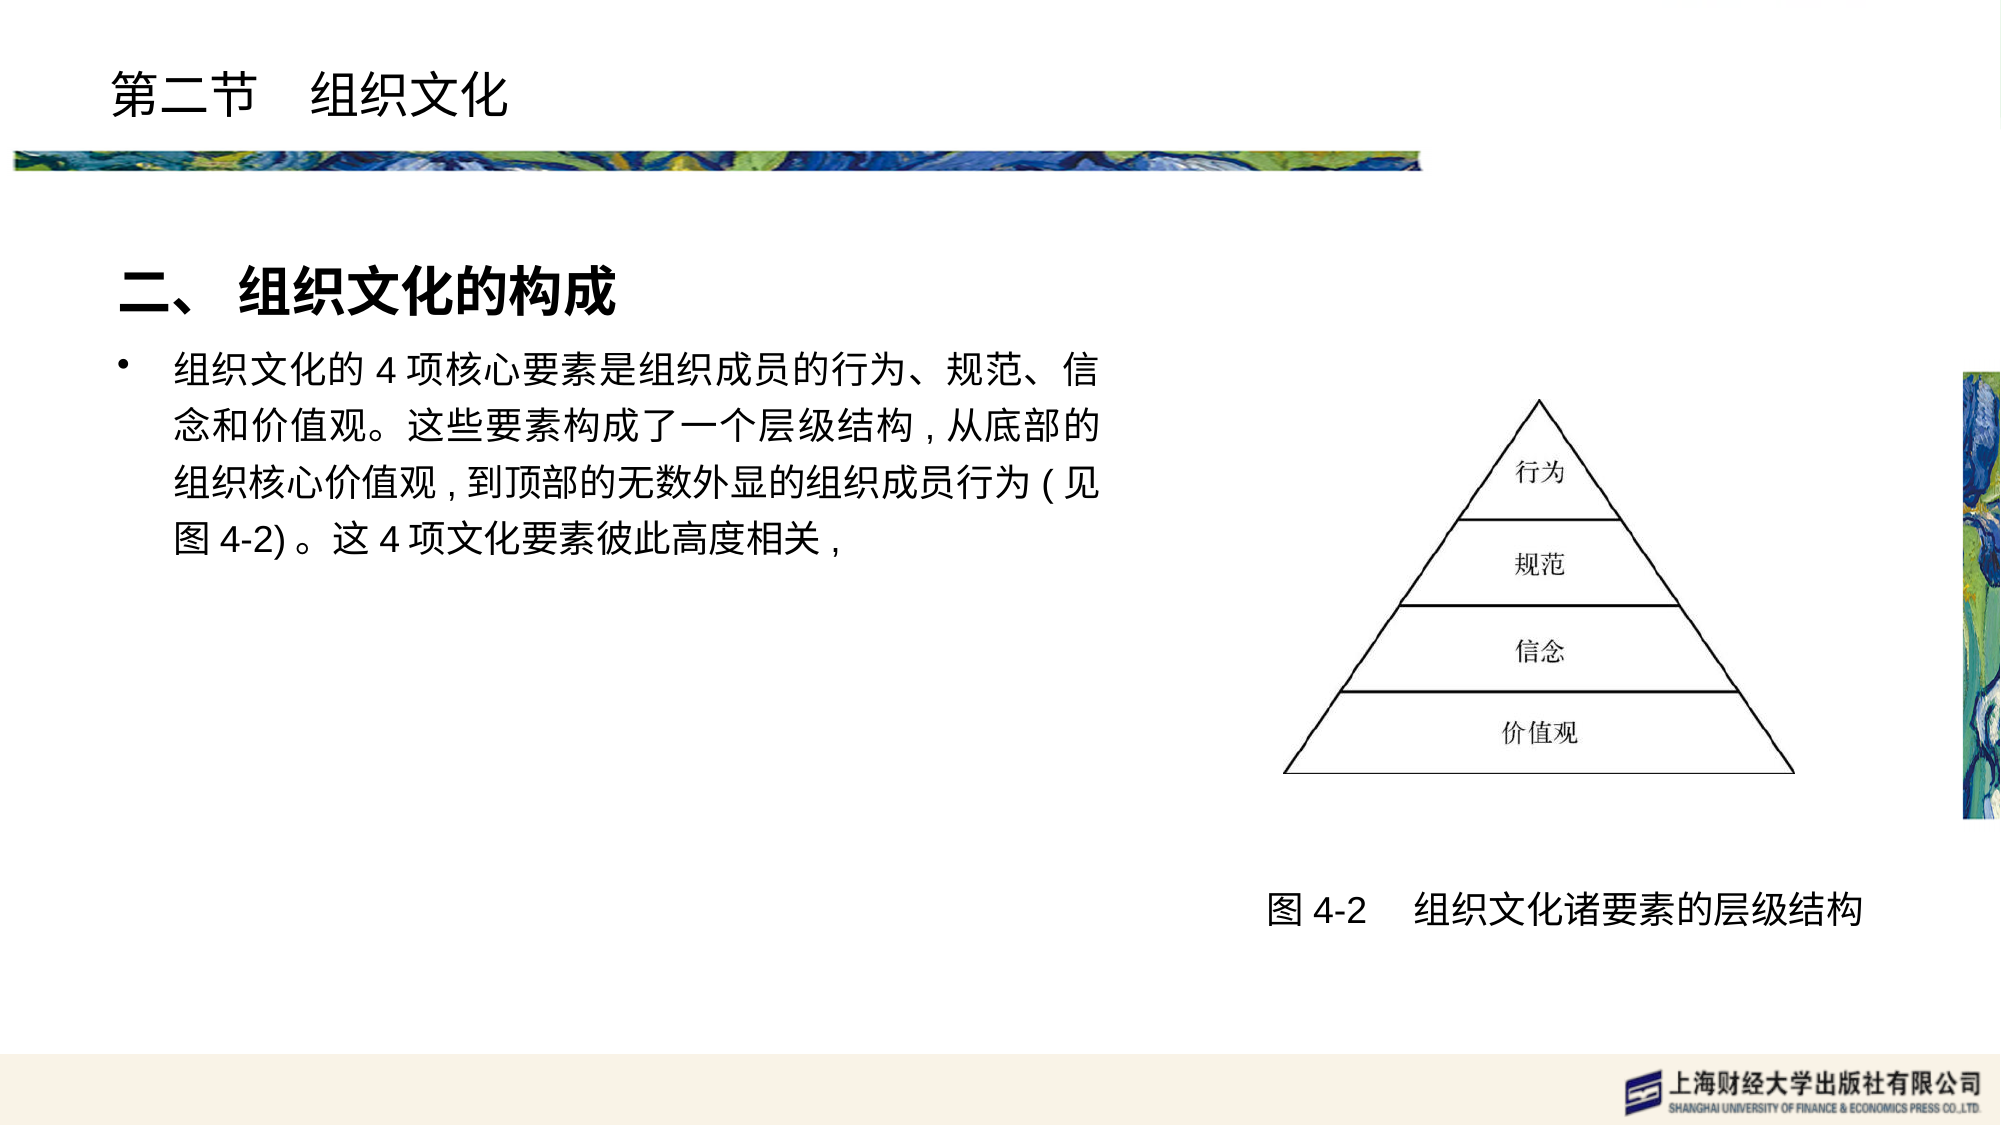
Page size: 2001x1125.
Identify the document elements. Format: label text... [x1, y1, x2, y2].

picture [0, 0, 2001, 1125]
list 二、 组织文化的构成 组织文化的4项核心要素是组织成员的行为、规范、信念和价值观。这些要素构成了一个层级结构,从底部的组织核心价值观,到顶部的无数外显的组织成员行为(见图4-2)。这4项文化要素彼此高度相关, [102, 233, 1116, 1032]
title 第二节 组织文化 [94, 42, 1451, 146]
text_box 图4-2 组织文化诸要素的层级结构 [1129, 878, 1963, 939]
